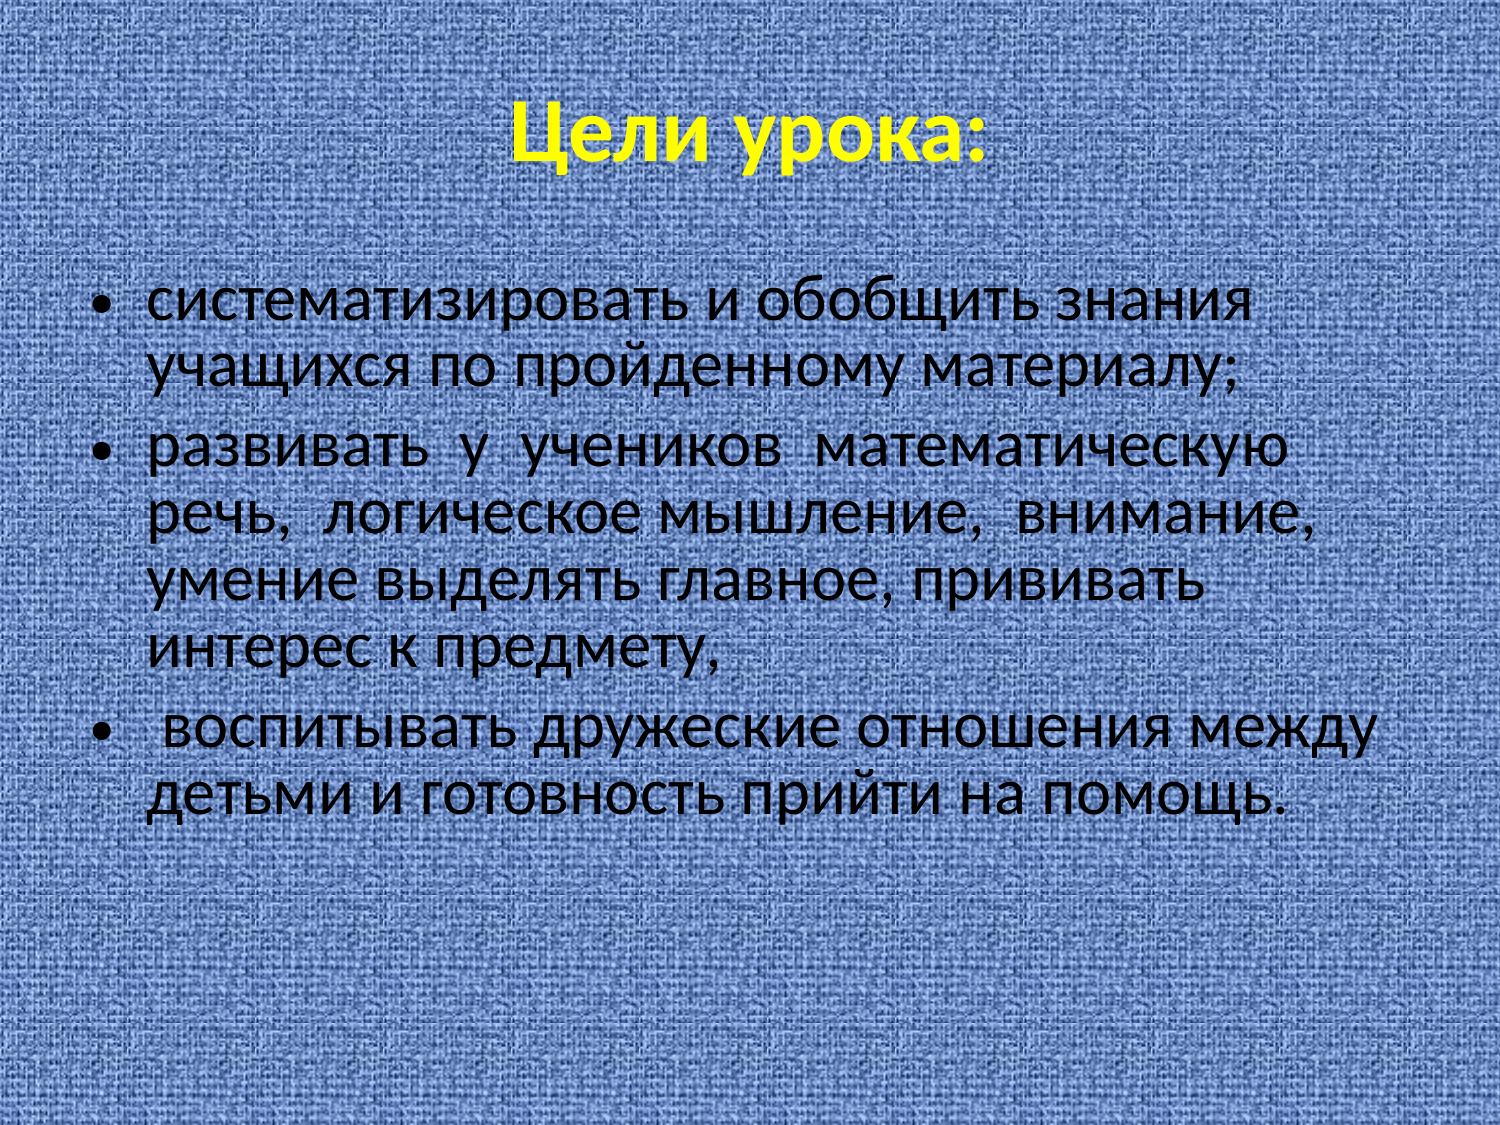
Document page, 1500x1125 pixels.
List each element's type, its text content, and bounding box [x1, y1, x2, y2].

title Цели урока: [75, 45, 1425, 233]
picture [0, 0, 1500, 1125]
list систематизировать и обобщить знания учащихся по пройденному материалу; развивать у учеников математическую речь, логическое мышление, внимание, умение выделять главное, прививать интерес к предмету, воспитывать дружеские отношения между детьми и готовность прийти на помощь. [75, 262, 1425, 1005]
